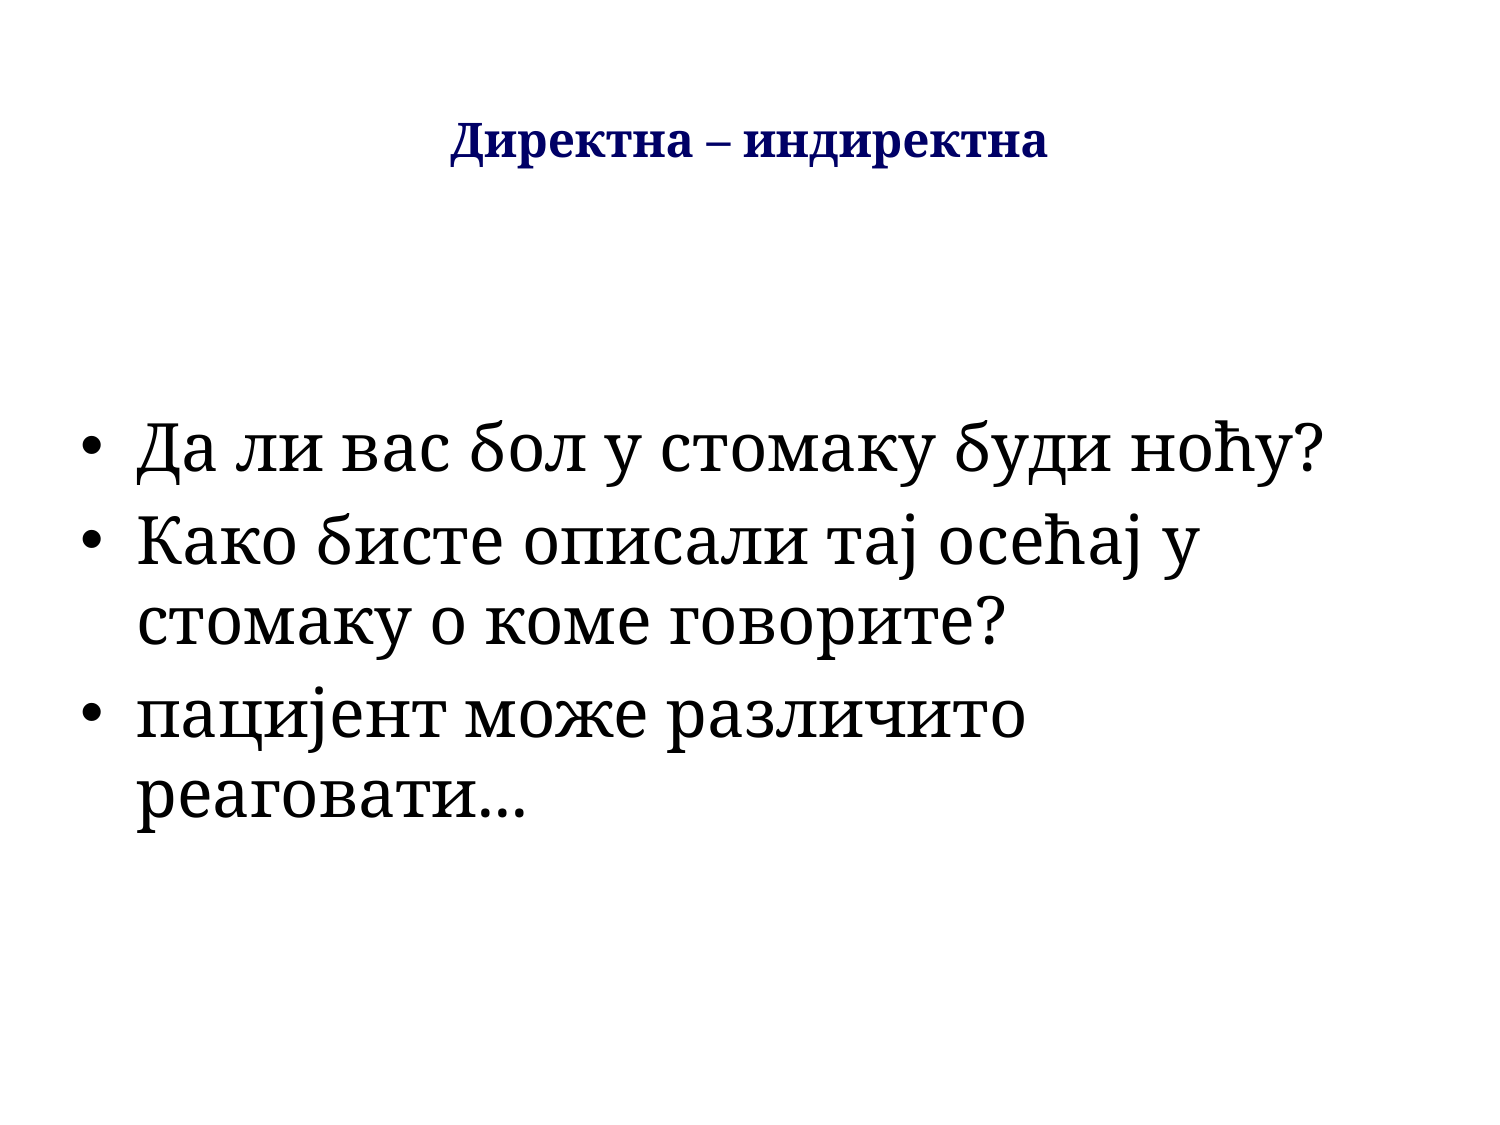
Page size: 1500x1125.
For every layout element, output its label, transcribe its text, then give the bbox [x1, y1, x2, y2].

title Директна – индиректна [75, 45, 1425, 233]
list Да ли вас бол у стомаку буди ноћу? Како бисте описали тај осећај у стомаку о коме говорите? пацијент може различито реаговати... [64, 397, 1415, 946]
